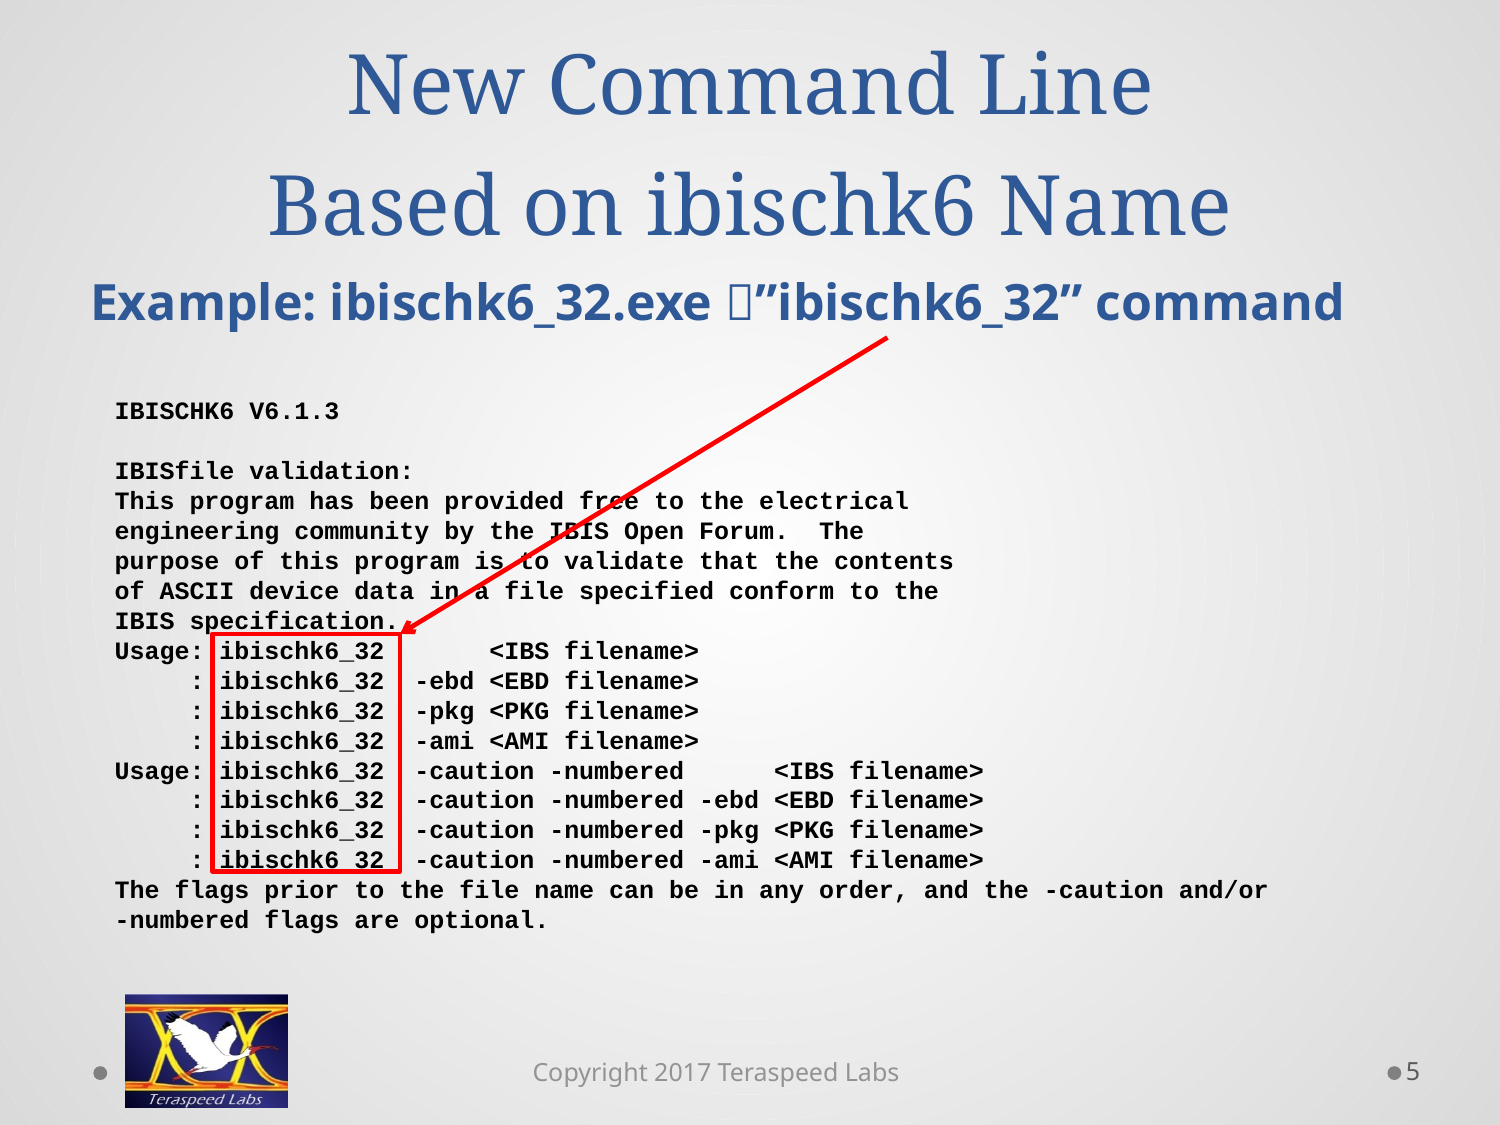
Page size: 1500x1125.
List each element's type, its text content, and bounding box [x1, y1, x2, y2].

picture [125, 1005, 288, 1108]
list Example: ibischk6_32.exe ”ibischk6_32” command [75, 262, 1425, 1005]
footer Copyright 2017 Teraspeed Labs [525, 1043, 993, 1103]
text_box IBISCHK6 V6.1.3 IBISfile validation: This program has been provided free to the electrical engineering community by the IBIS Open Forum. The purpose of this program is to validate that the contents of ASCII device data in a file specified conform to the IBIS specification. Usage: ibischk6_32 <IBS filename> : ibischk6_32 -ebd <EBD filename> : ibischk6_32 -pkg <PKG filename> : ibischk6_32 -ami <AMI filename> Usage: ibischk6_32 -caution -numbered <IBS filename> : ibischk6_32 -caution -numbered -ebd <EBD filename> : ibischk6_32 -caution -numbered -pkg <PKG filename> : ibischk6_32 -caution -numbered -ami <AMI filename> The flags prior to the file name can be in any order, and the -caution and/or -numbered flags are optional. [99, 387, 1388, 942]
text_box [399, 337, 888, 635]
title New Command Line Based on ibischk6 Name [75, 0, 1425, 262]
slide_number 5 [1401, 1042, 1494, 1103]
text_box [210, 632, 402, 874]
